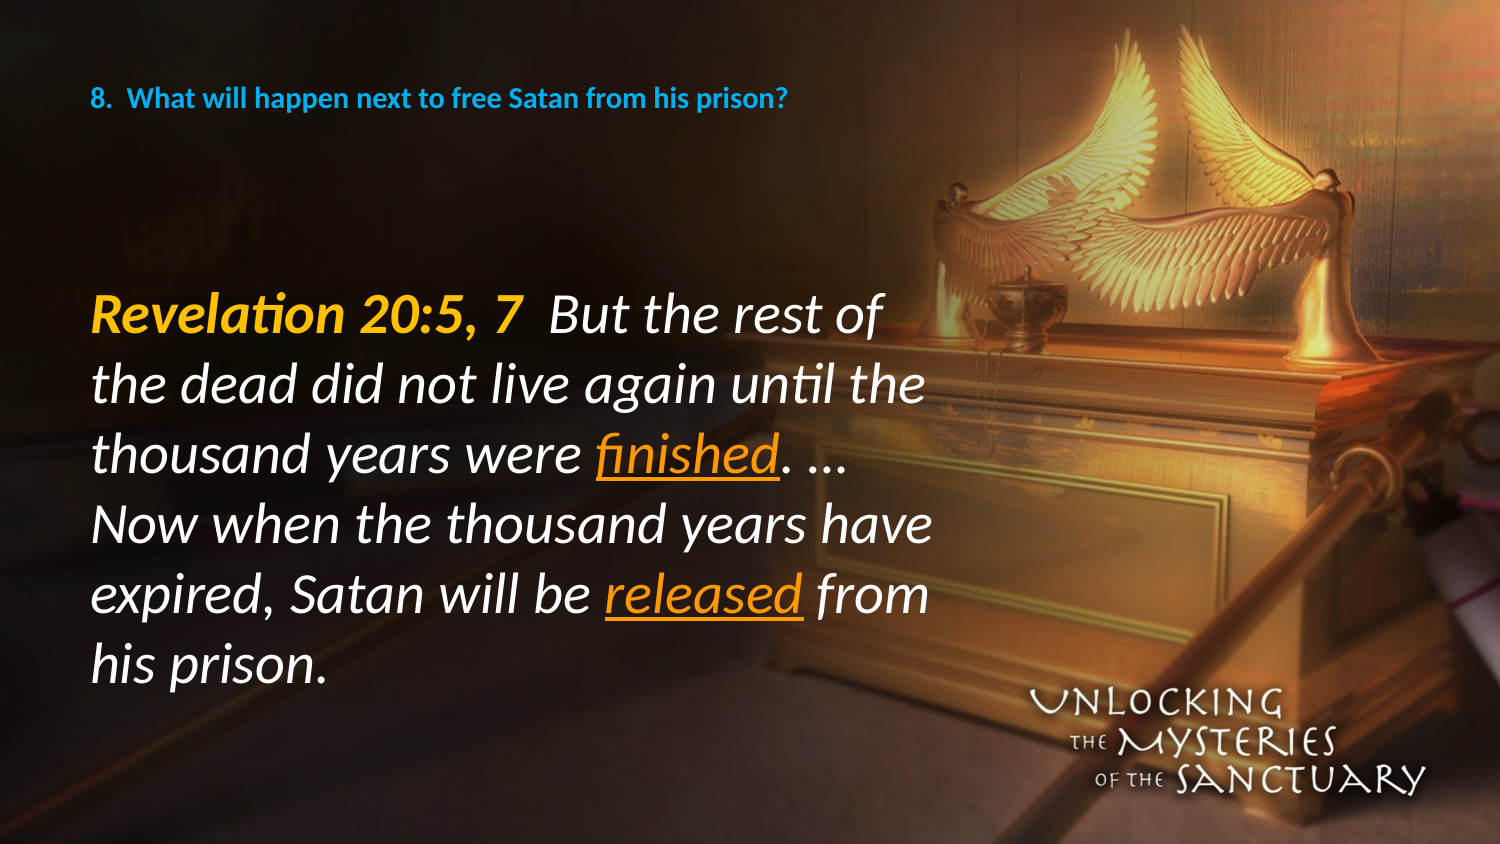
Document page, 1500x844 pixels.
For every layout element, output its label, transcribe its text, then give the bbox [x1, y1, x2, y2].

title 8. What will happen next to free Satan from his prison? [75, 33, 1425, 175]
picture [0, 0, 1500, 844]
list Revelation 20:5, 7 But the rest of the dead did not live again until the thousand years were finished. … Now when the thousand years have expired, Satan will be released from his prison. [75, 267, 977, 754]
